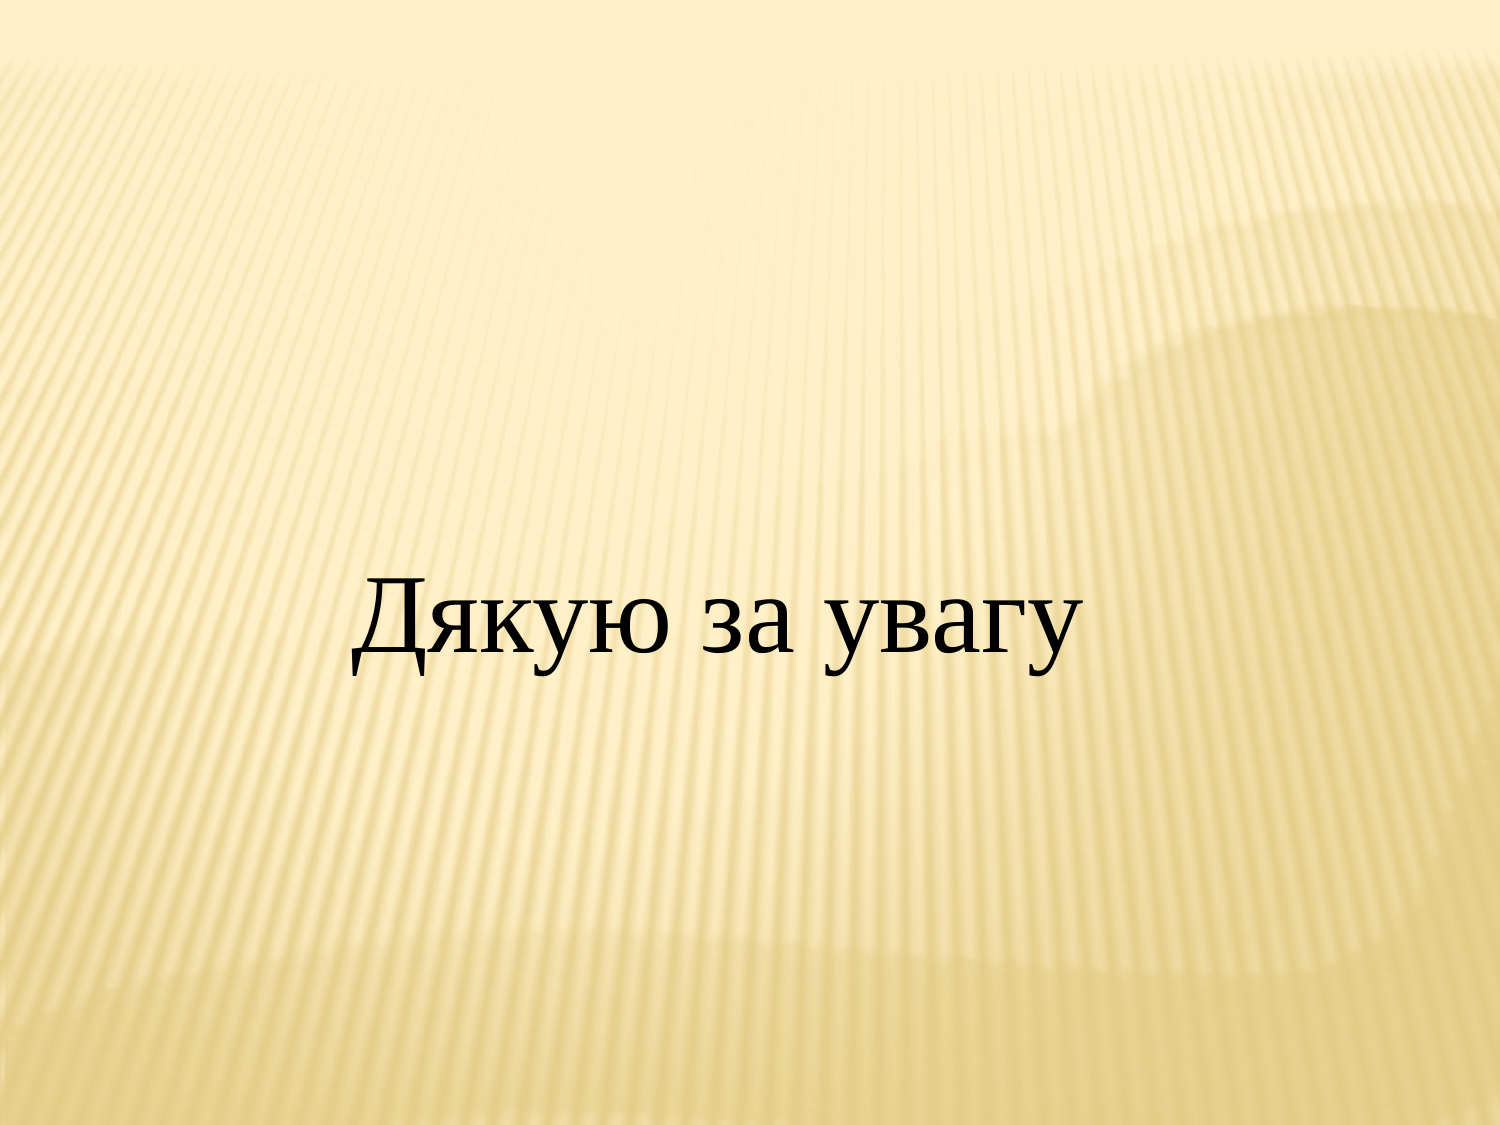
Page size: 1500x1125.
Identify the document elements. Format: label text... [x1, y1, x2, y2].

text_box Дякую за увагу [336, 532, 1386, 682]
